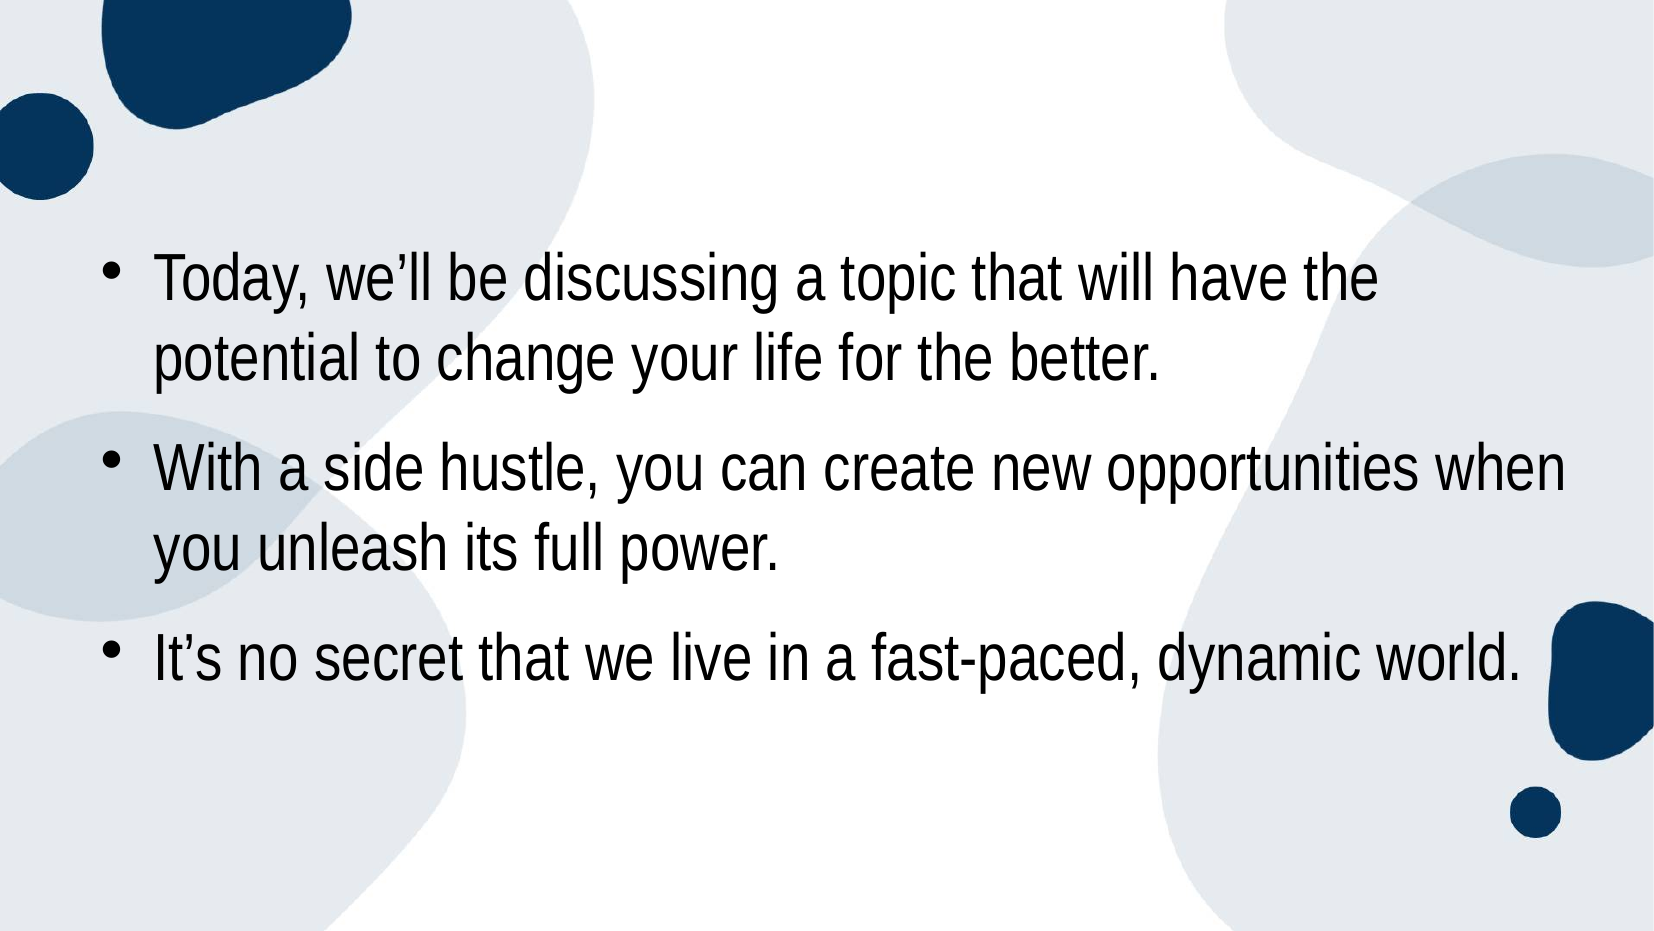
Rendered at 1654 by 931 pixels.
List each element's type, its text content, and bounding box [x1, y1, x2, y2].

picture [0, 0, 1654, 931]
list Today, we’ll be discussing a topic that will have the potential to change your life for the better. With a side hustle, you can create new opportunities when you unleash its full power. It’s no secret that we live in a fast-paced, dynamic world. [82, 234, 1571, 697]
